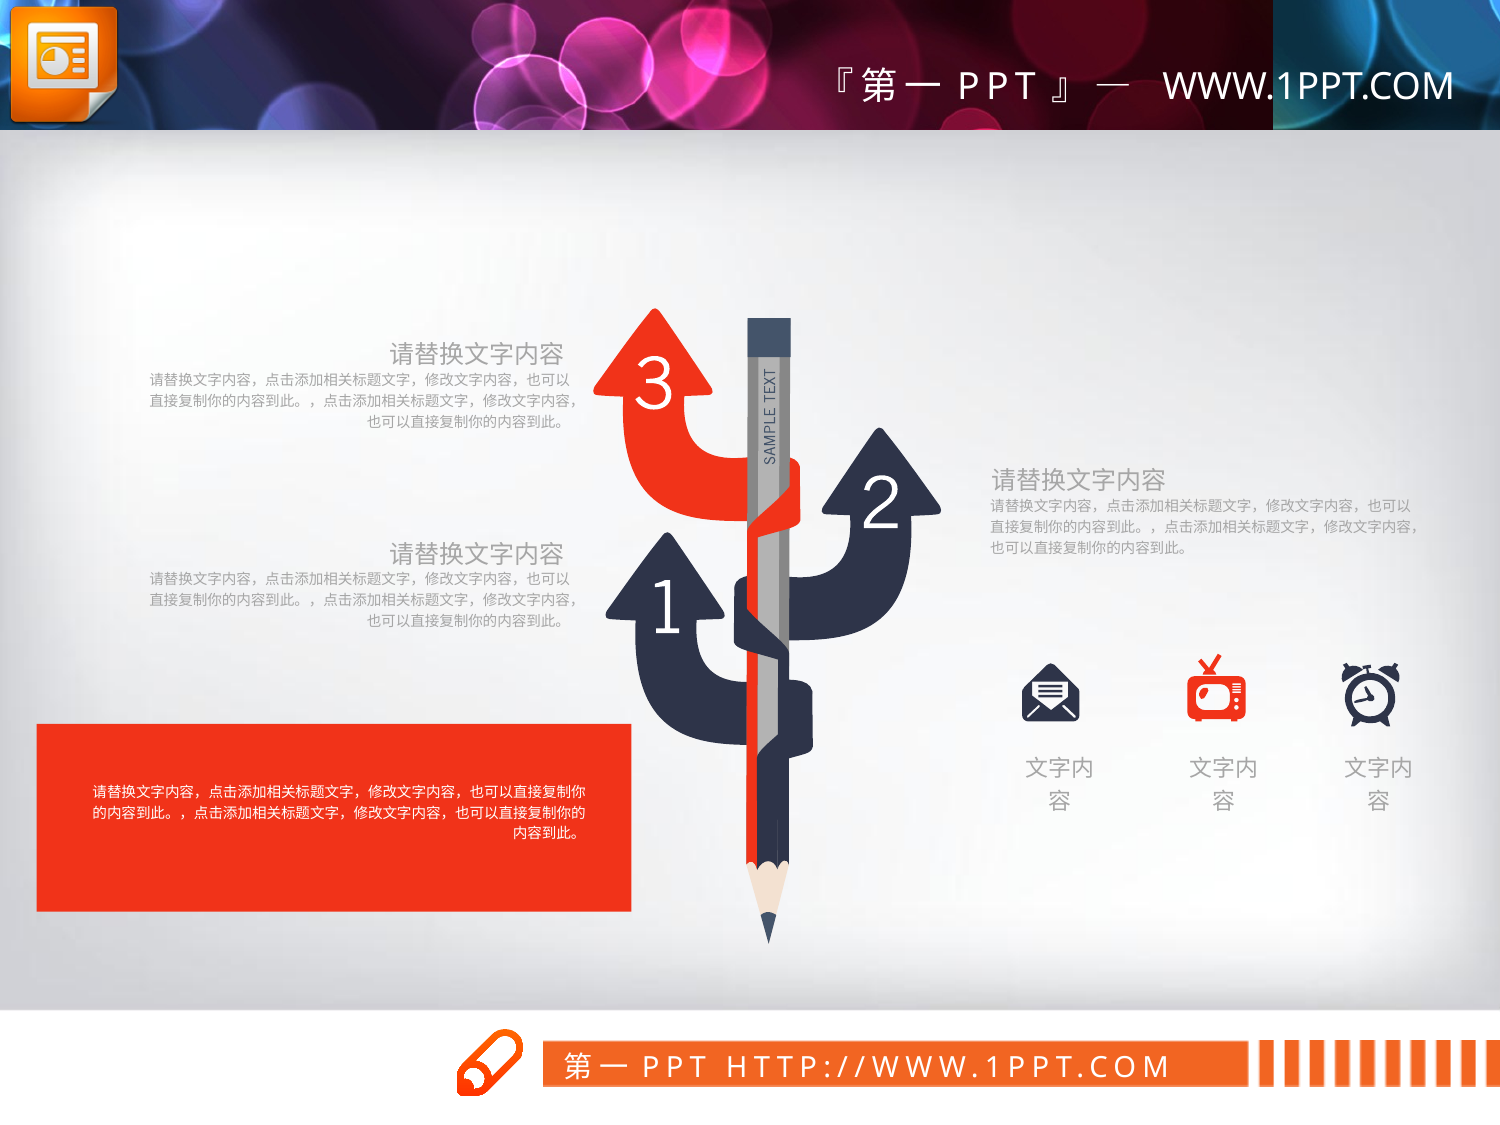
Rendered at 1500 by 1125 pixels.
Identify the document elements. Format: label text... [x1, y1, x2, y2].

picture [0, 0, 1500, 1012]
text_box [1187, 676, 1246, 722]
text_box [1022, 663, 1080, 722]
text_box [1378, 662, 1400, 683]
text_box 文字内容 [1163, 740, 1284, 822]
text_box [120, 325, 585, 439]
text_box 文字内容 [1318, 740, 1439, 822]
text_box 文字内容 [999, 740, 1121, 822]
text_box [590, 305, 945, 945]
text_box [975, 450, 1440, 566]
text_box [1341, 662, 1396, 727]
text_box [120, 524, 585, 638]
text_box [36, 723, 632, 912]
picture [543, 1040, 1500, 1087]
text_box [1198, 653, 1222, 675]
